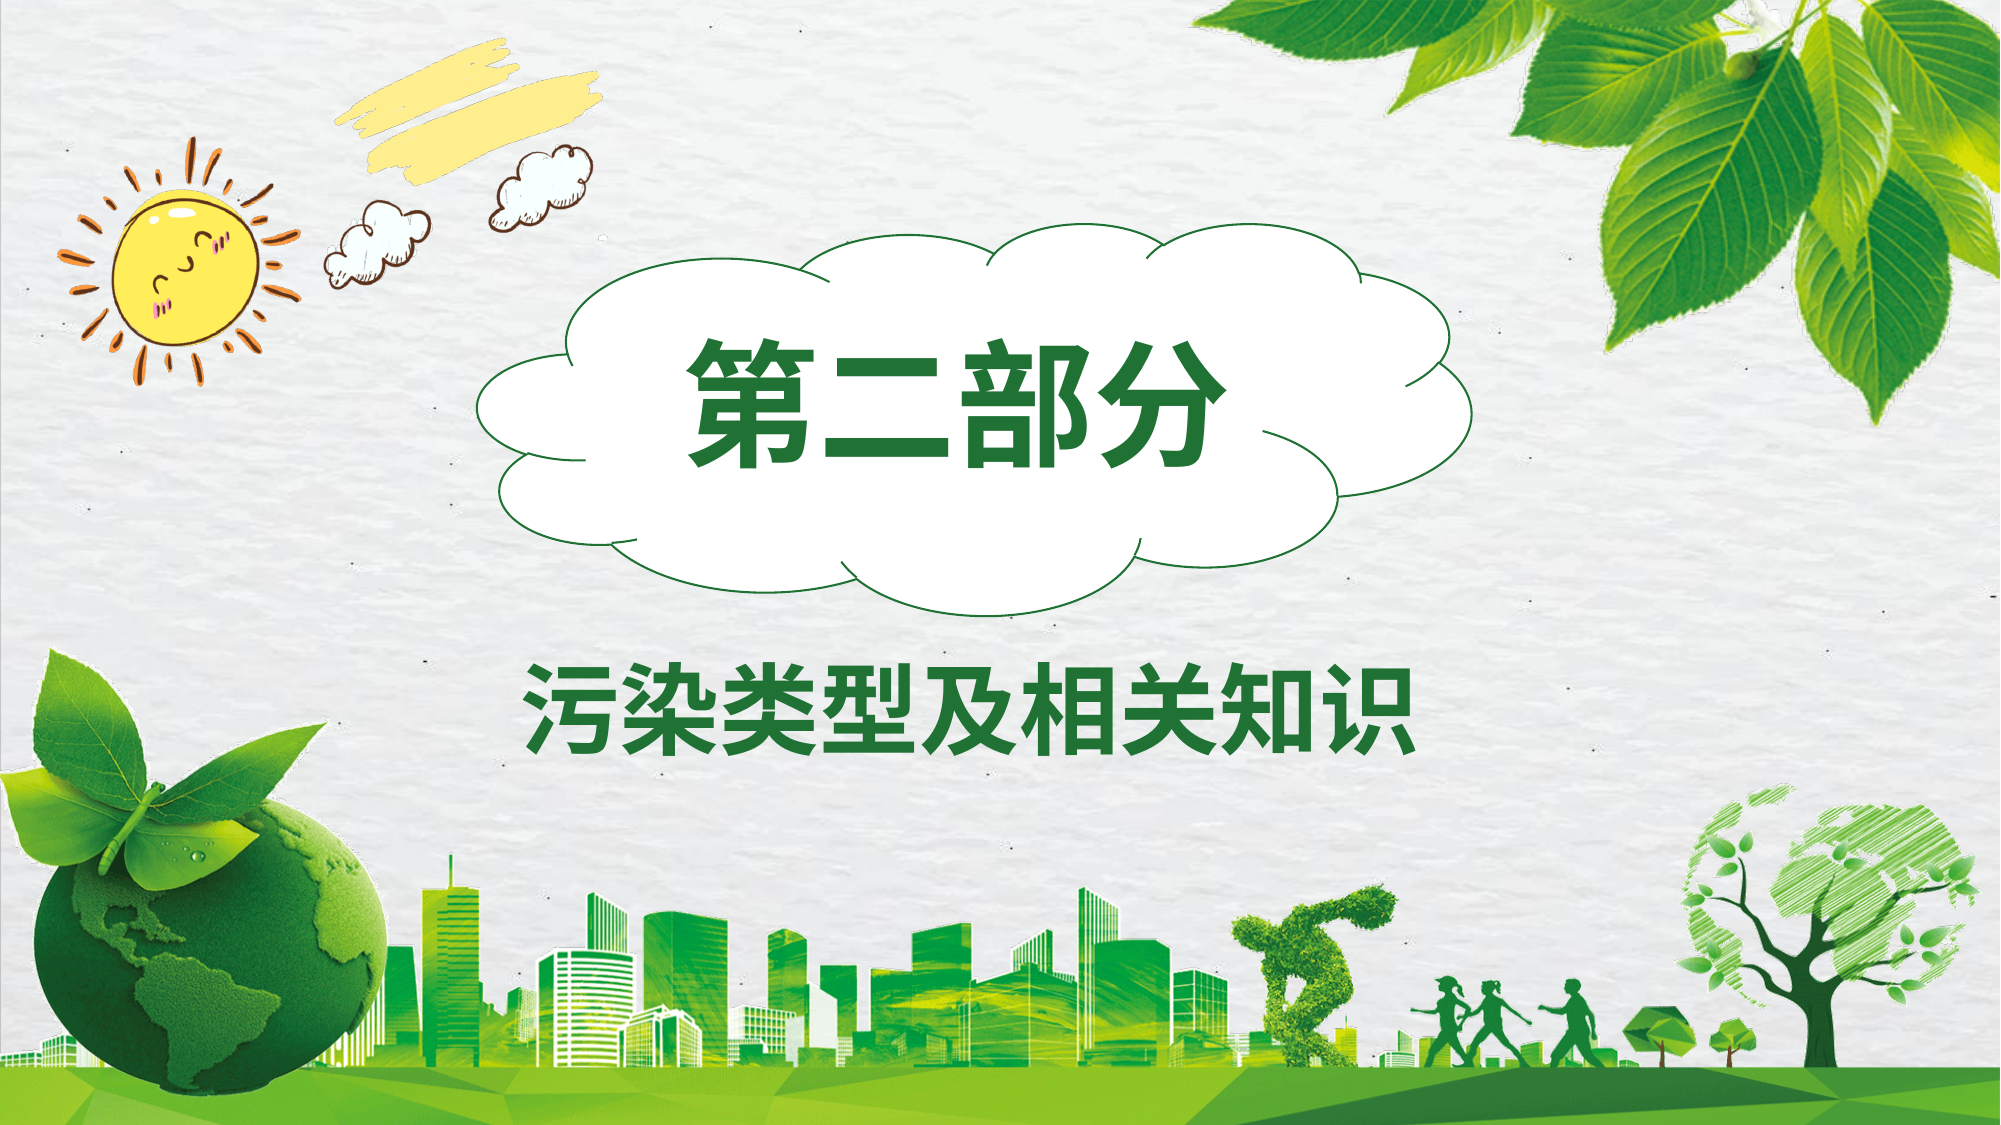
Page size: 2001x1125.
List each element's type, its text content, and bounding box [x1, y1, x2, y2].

text_box [475, 223, 1339, 618]
picture [1148, 0, 2000, 500]
picture [28, 0, 656, 435]
text_box 污染类型及相关知识 [492, 640, 1448, 645]
picture [0, 645, 2000, 1125]
text_box 第二部分 [666, 311, 1148, 492]
